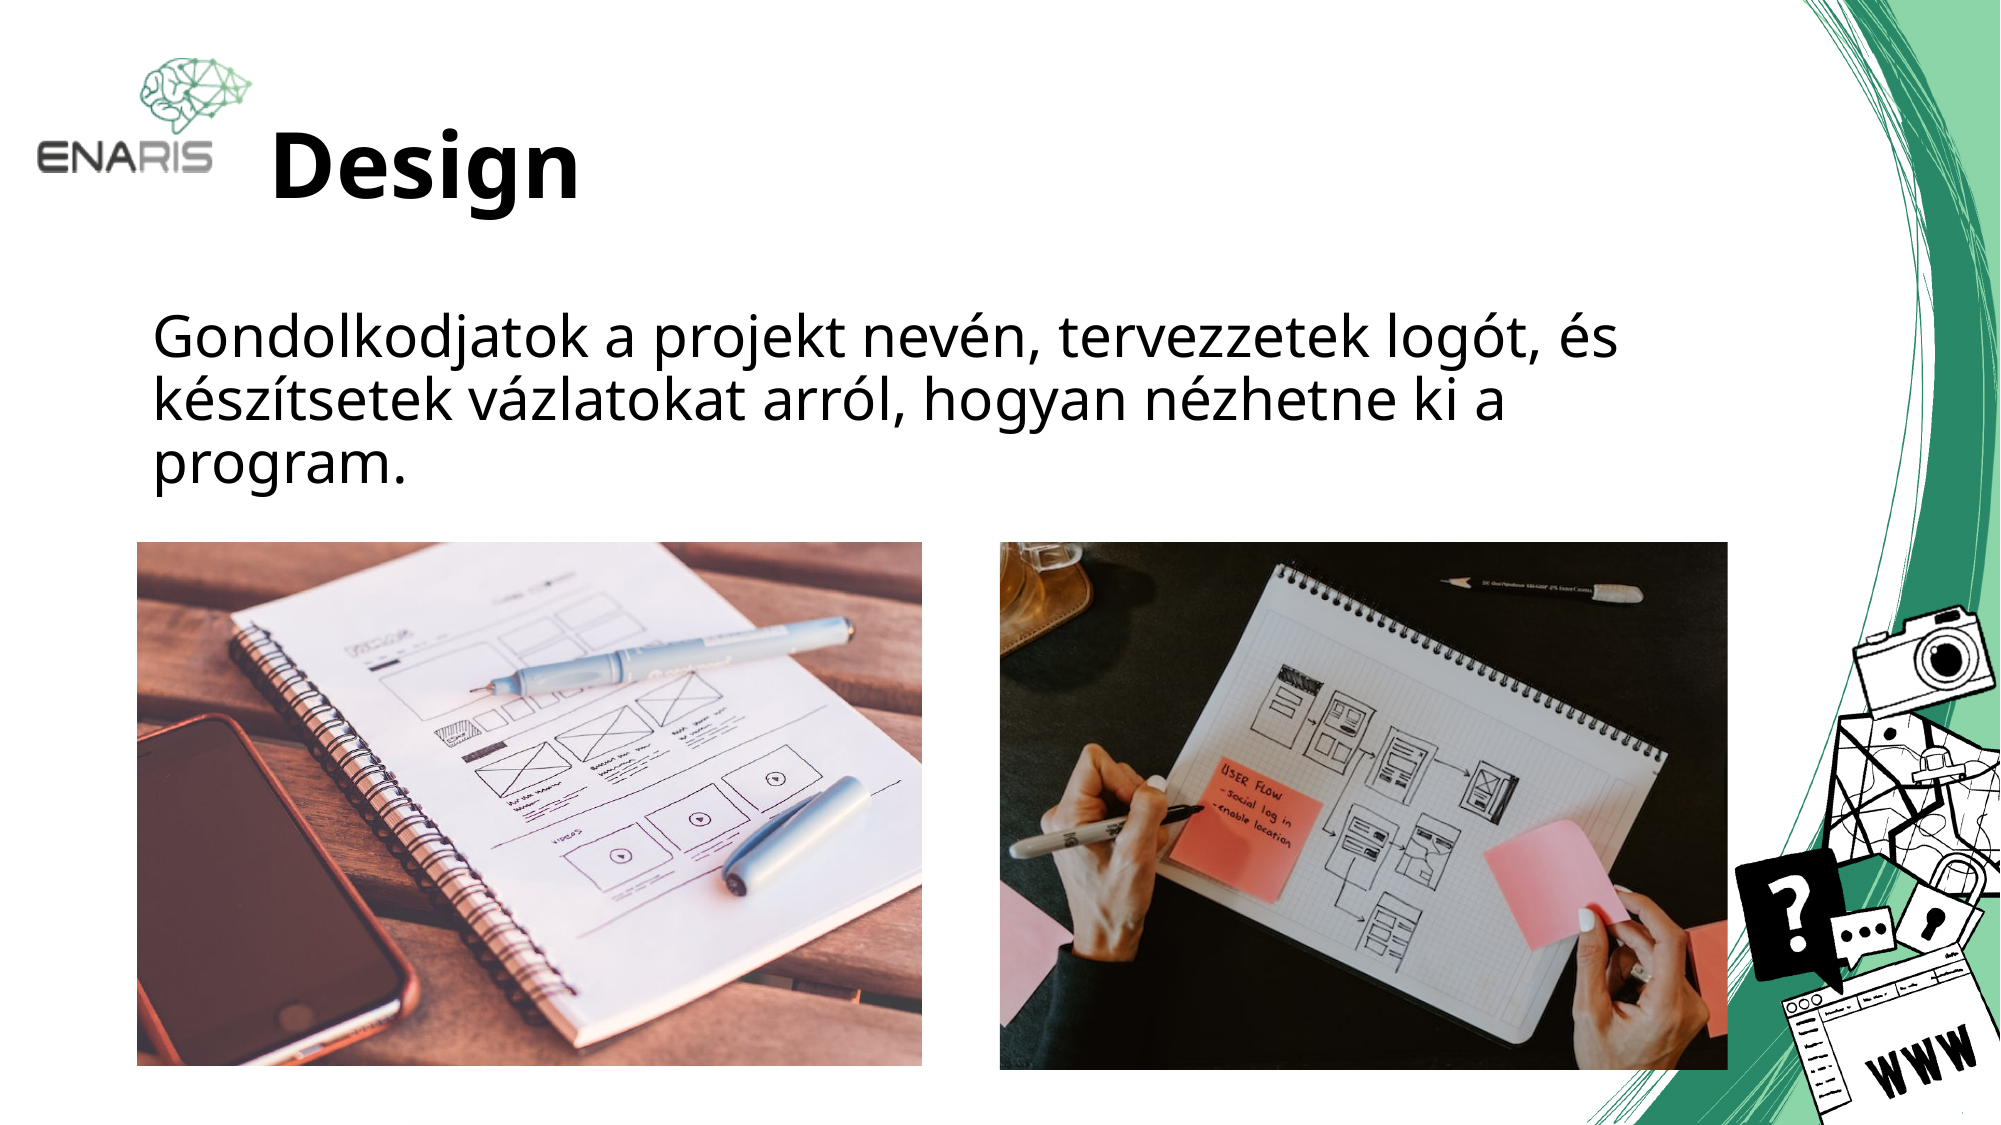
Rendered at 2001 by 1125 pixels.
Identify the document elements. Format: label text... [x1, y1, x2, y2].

title Design [253, 59, 1863, 278]
picture [37, 58, 254, 173]
list Gondolkodjatok a projekt nevén, tervezzetek logót, és készítsetek vázlatokat arról, hogyan nézhetne ki a program. [137, 299, 1728, 1014]
picture [137, 0, 2000, 1125]
